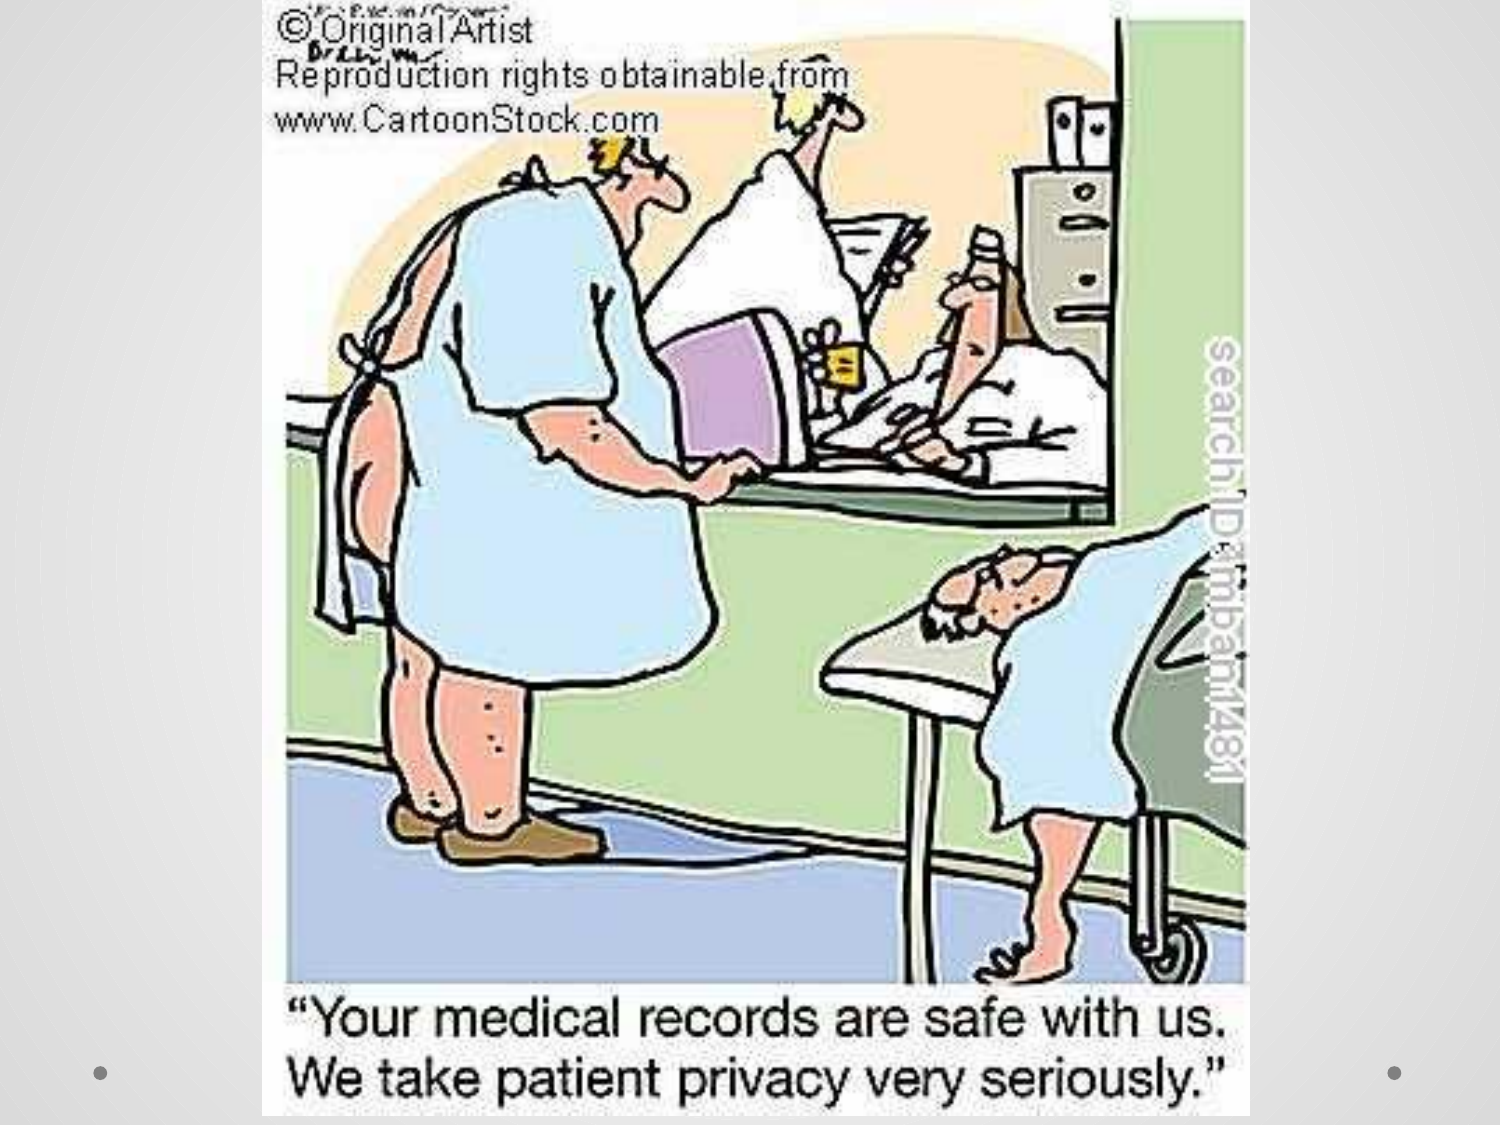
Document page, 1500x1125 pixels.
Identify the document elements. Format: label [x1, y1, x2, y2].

list [262, 0, 1251, 1117]
